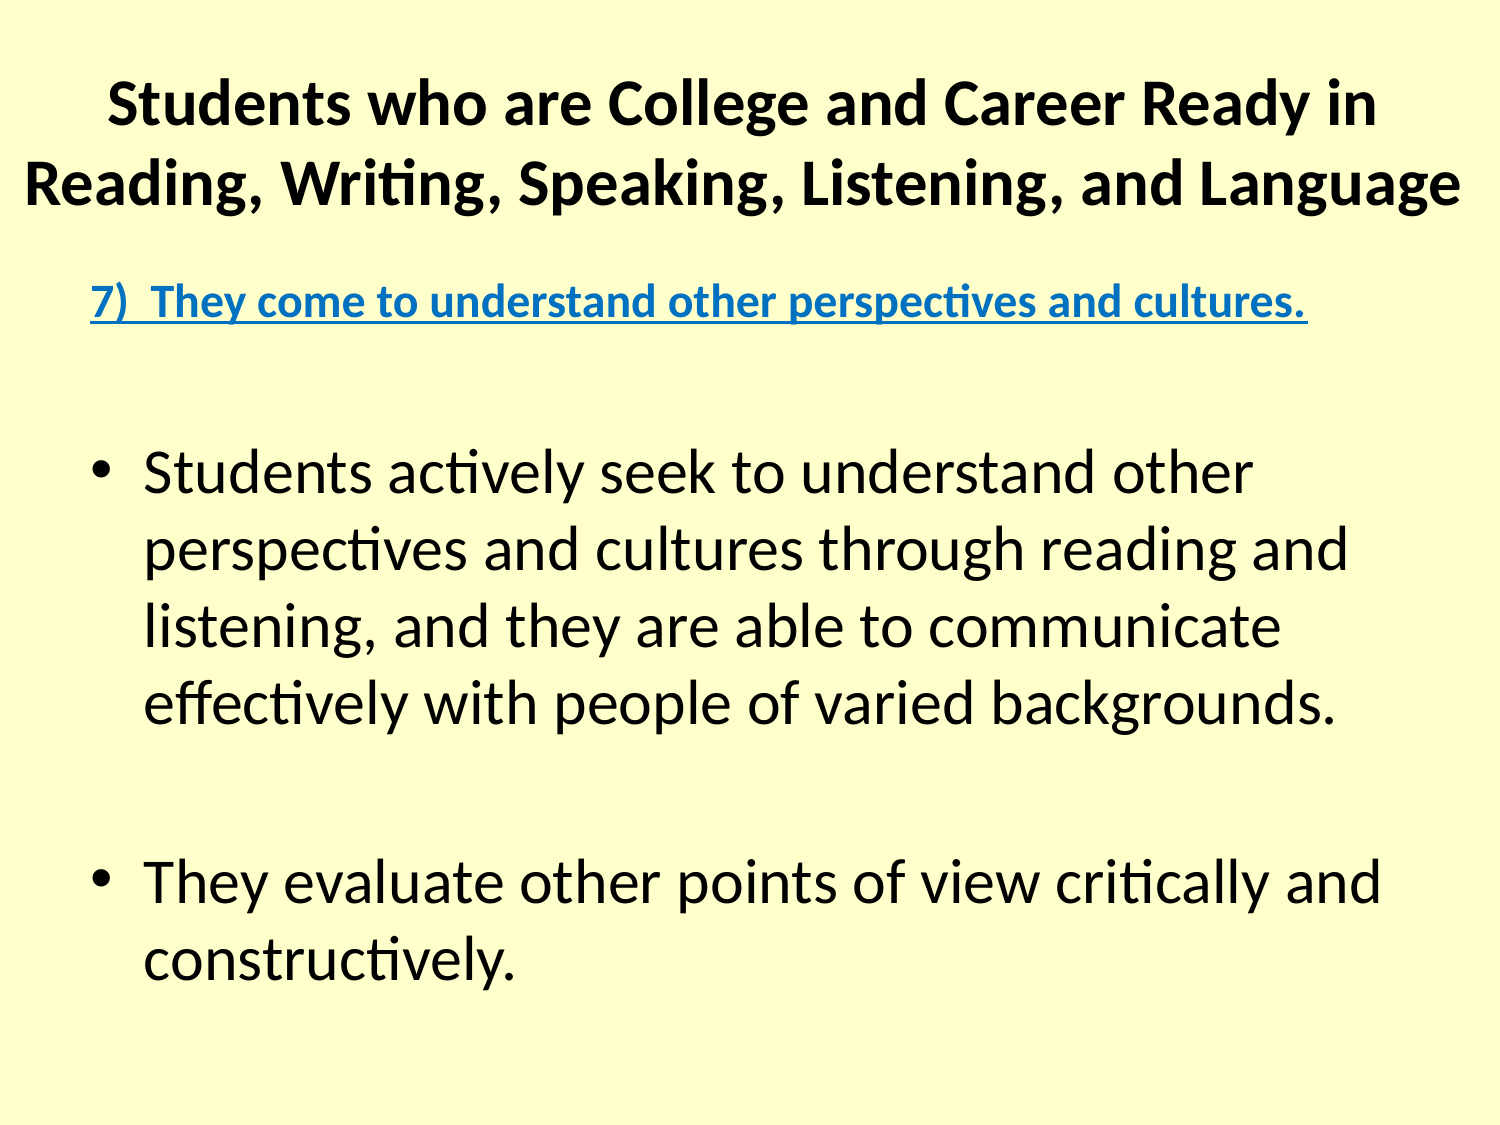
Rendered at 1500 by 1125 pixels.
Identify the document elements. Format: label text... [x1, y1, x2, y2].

title Students who are College and Career Ready in Reading, Writing, Speaking, Listening, and Language [0, 45, 1488, 233]
list 7) They come to understand other perspectives and cultures. Students actively seek to understand other perspectives and cultures through reading and listening, and they are able to communicate effectively with people of varied backgrounds. They evaluate other points of view critically and constructively. [75, 262, 1425, 1005]
